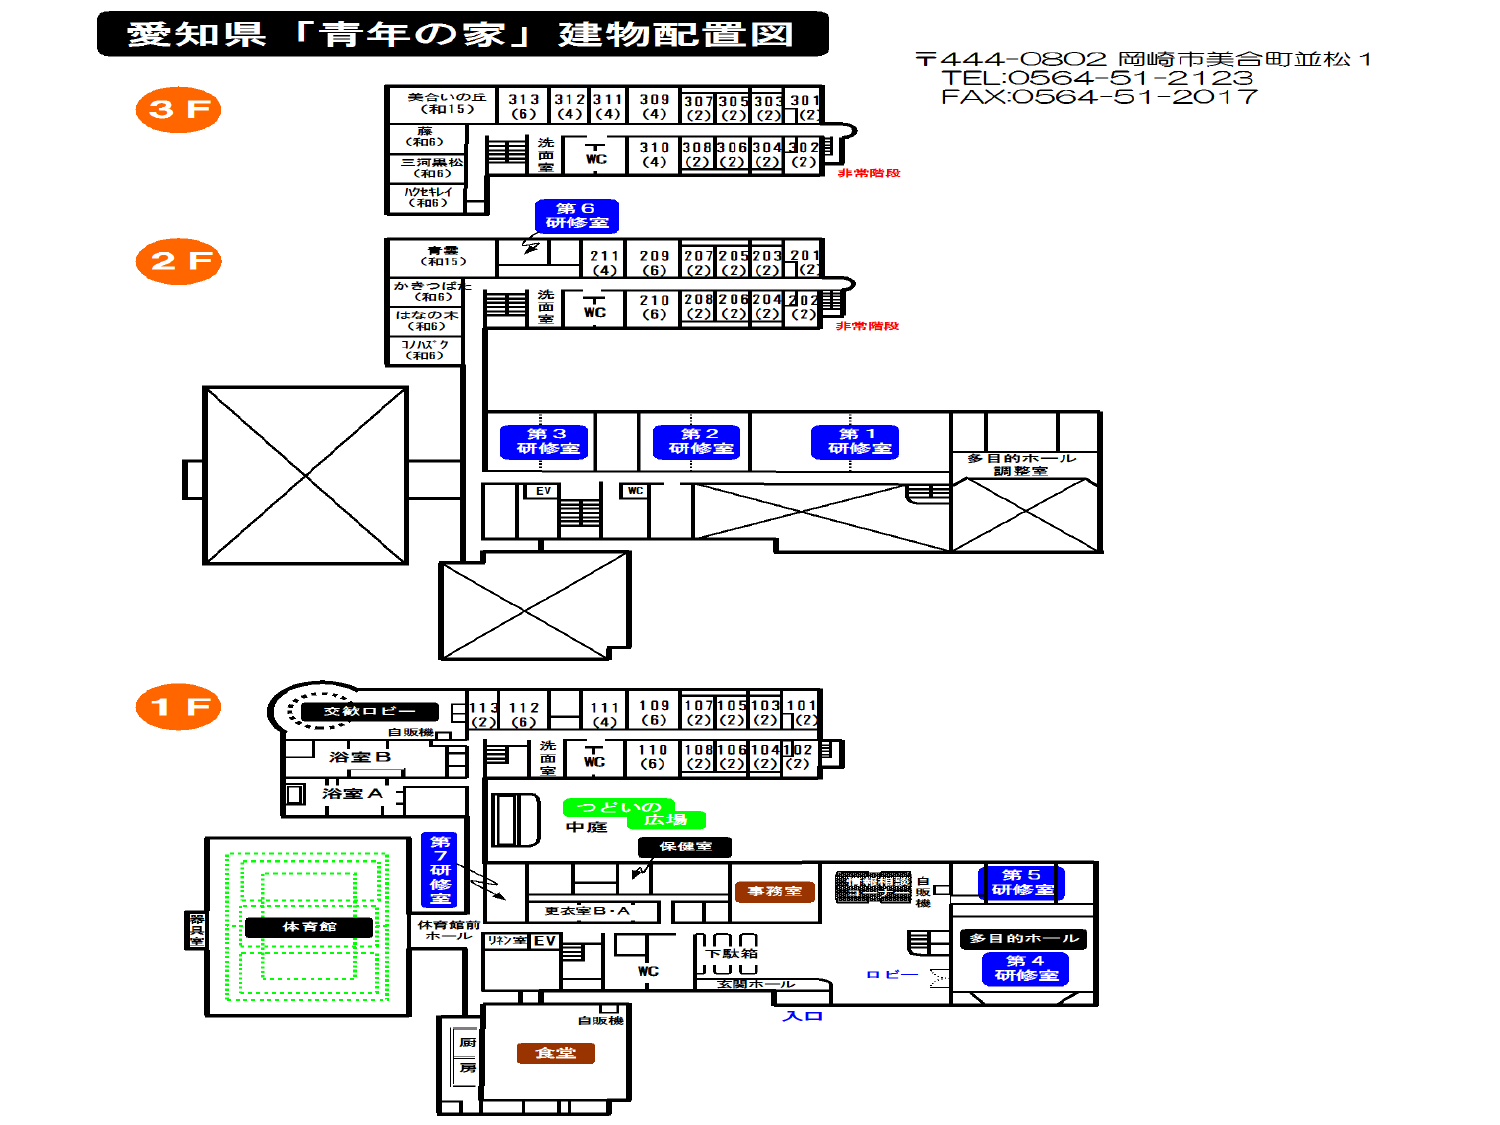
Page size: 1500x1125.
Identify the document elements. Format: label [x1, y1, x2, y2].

text_box [76, 0, 1417, 1125]
